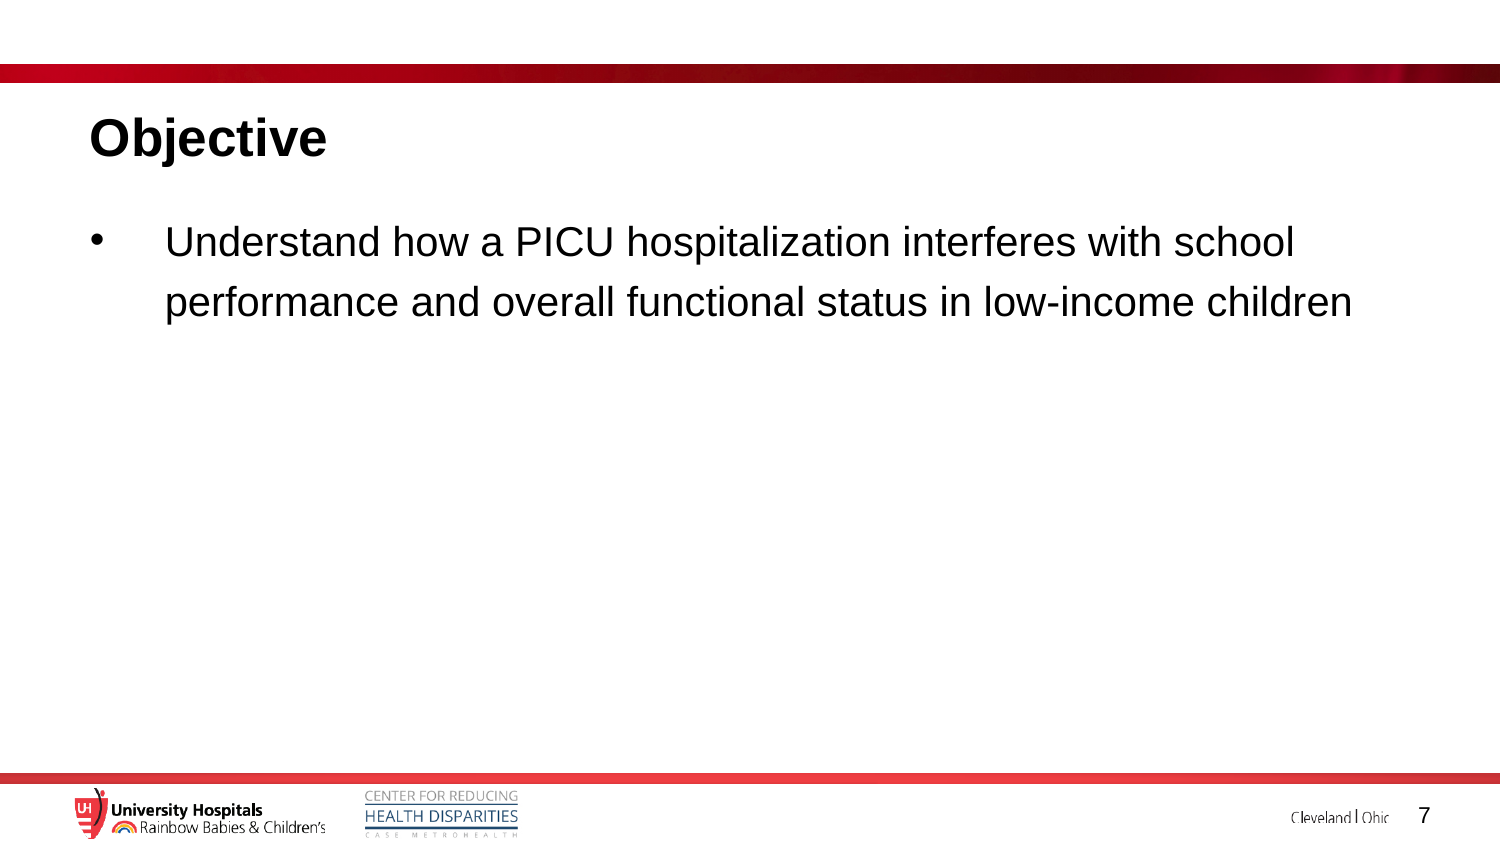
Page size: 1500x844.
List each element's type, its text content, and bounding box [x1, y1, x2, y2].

title Objective [75, 96, 1425, 175]
picture [0, 64, 1500, 83]
list Understand how a PICU hospitalization interferes with school performance and overall functional status in low-income children [75, 196, 1425, 754]
slide_number 7 [1095, 793, 1446, 839]
picture [346, 788, 535, 839]
